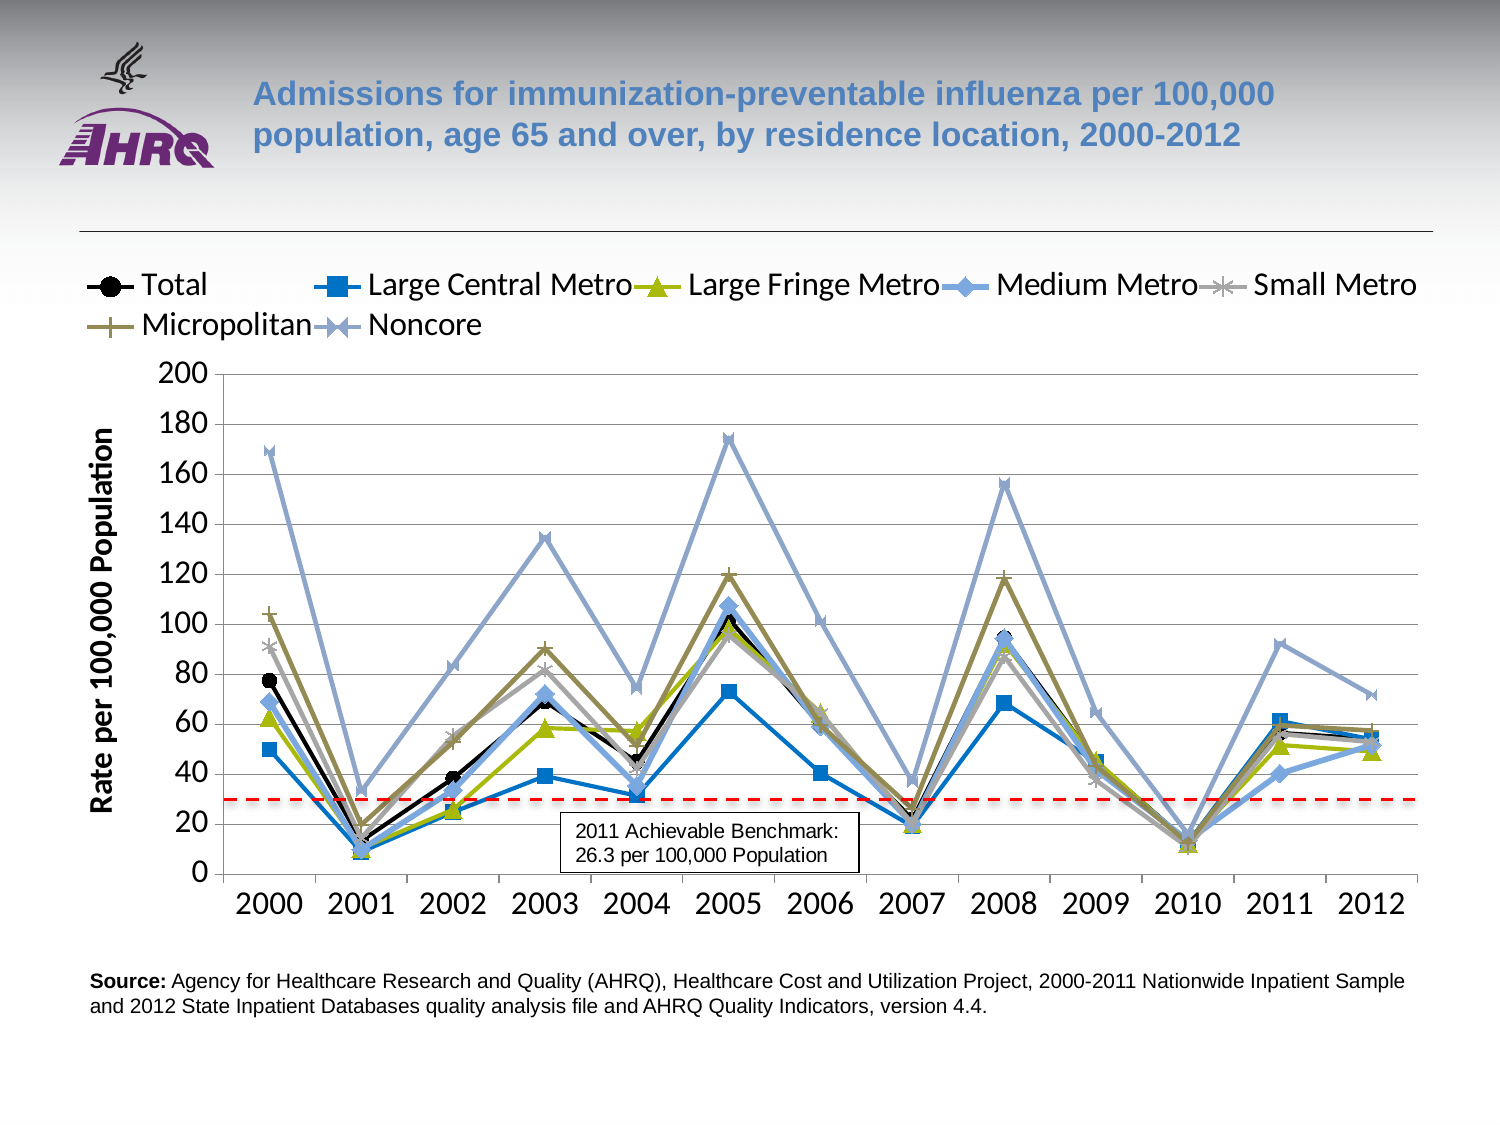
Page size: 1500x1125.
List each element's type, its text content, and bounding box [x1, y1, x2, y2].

text_box Source: Agency for Healthcare Research and Quality (AHRQ), Healthcare Cost and Utilization Project, 2000-2011 Nationwide Inpatient Sample and 2012 State Inpatient Databases quality analysis file and AHRQ Quality Indicators, version 4.4. [74, 959, 1455, 1025]
chart [74, 262, 1426, 951]
picture [0, 0, 1500, 1125]
title Admissions for immunization-preventable influenza per 100,000 population, age 65 and over, by residence location, 2000-2012 [237, 50, 1400, 175]
